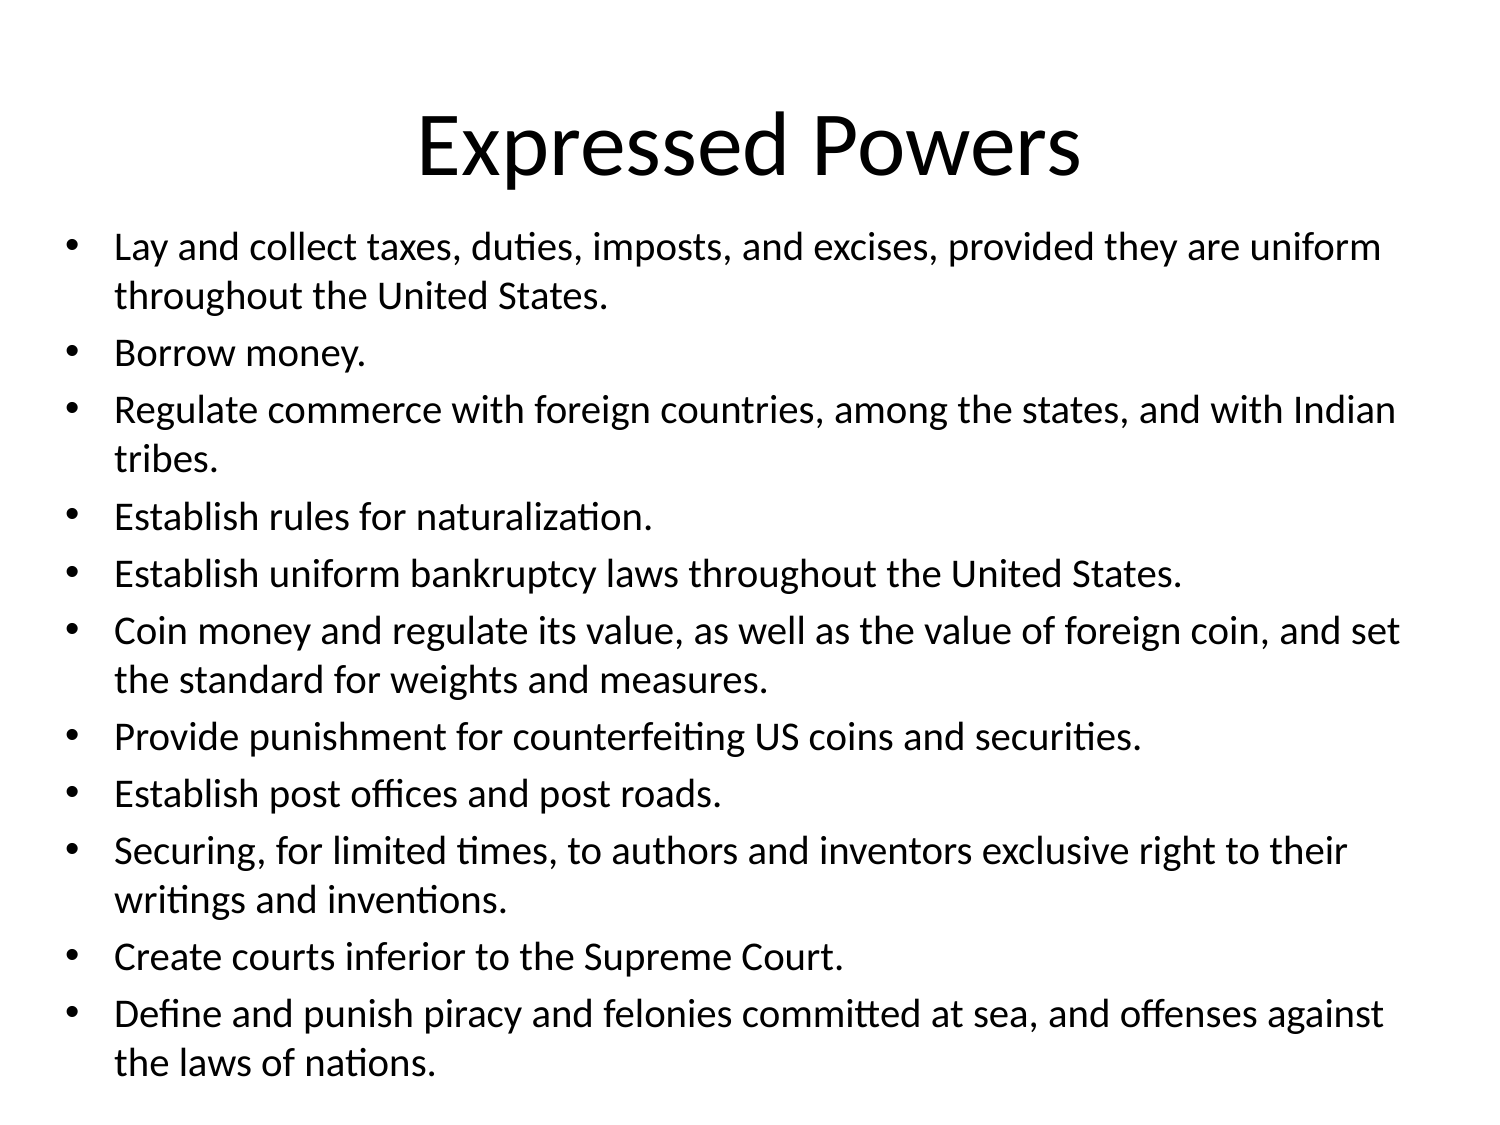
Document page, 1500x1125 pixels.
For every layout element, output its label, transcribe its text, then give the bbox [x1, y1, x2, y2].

title Expressed Powers [75, 45, 1425, 212]
list Lay and collect taxes, duties, imposts, and excises, provided they are uniform throughout the United States. Borrow money. Regulate commerce with foreign countries, among the states, and with Indian tribes. Establish rules for naturalization. Establish uniform bankruptcy laws throughout the United States. Coin money and regulate its value, as well as the value of foreign coin, and set the standard for weights and measures. Provide punishment for counterfeiting US coins and securities. Establish post offices and post roads. Securing, for limited times, to authors and inventors exclusive right to their writings and inventions. Create courts inferior to the Supreme Court. Define and punish piracy and felonies committed at sea, and offenses against the laws of nations. [50, 212, 1463, 1100]
